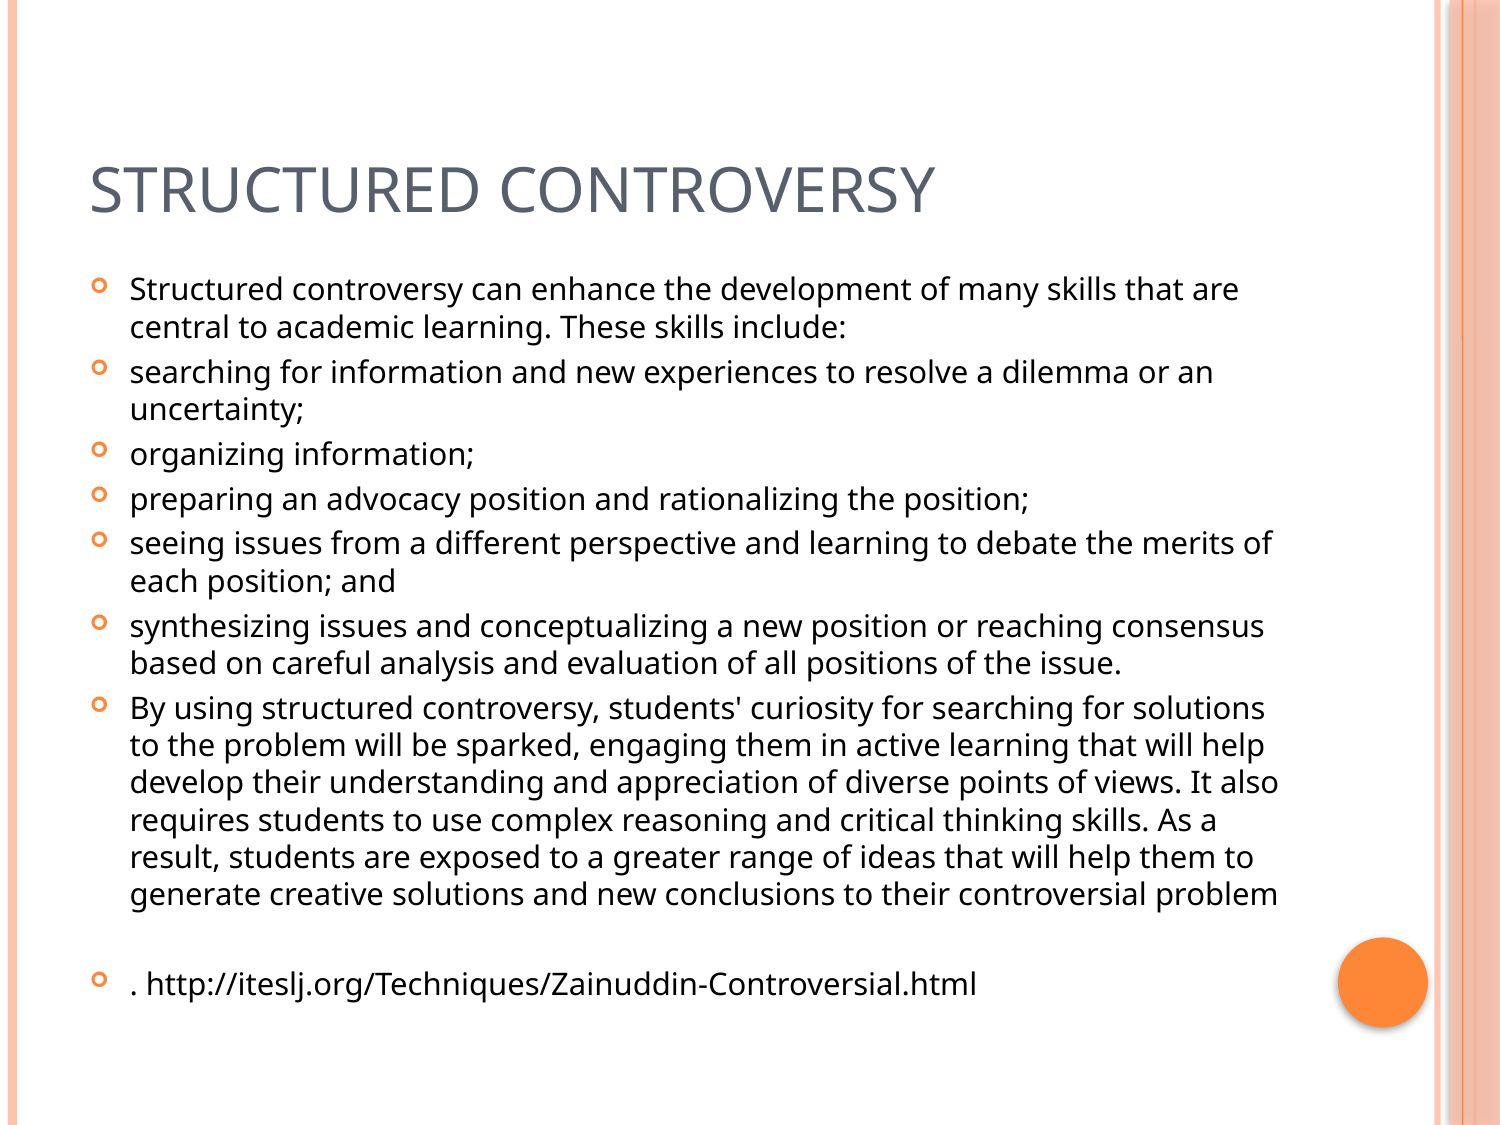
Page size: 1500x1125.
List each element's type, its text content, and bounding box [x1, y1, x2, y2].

title structured controversy [75, 45, 1300, 233]
list Structured controversy can enhance the development of many skills that are central to academic learning. These skills include: searching for information and new experiences to resolve a dilemma or an uncertainty; organizing information; preparing an advocacy position and rationalizing the position; seeing issues from a different perspective and learning to debate the merits of each position; and synthesizing issues and conceptualizing a new position or reaching consensus based on careful analysis and evaluation of all positions of the issue. By using structured controversy, students' curiosity for searching for solutions to the problem will be sparked, engaging them in active learning that will help develop their understanding and appreciation of diverse points of views. It also requires students to use complex reasoning and critical thinking skills. As a result, students are exposed to a greater range of ideas that will help them to generate creative solutions and new conclusions to their controversial problem . http://iteslj.org/Techniques/Zainuddin-Controversial.html [75, 262, 1300, 1062]
